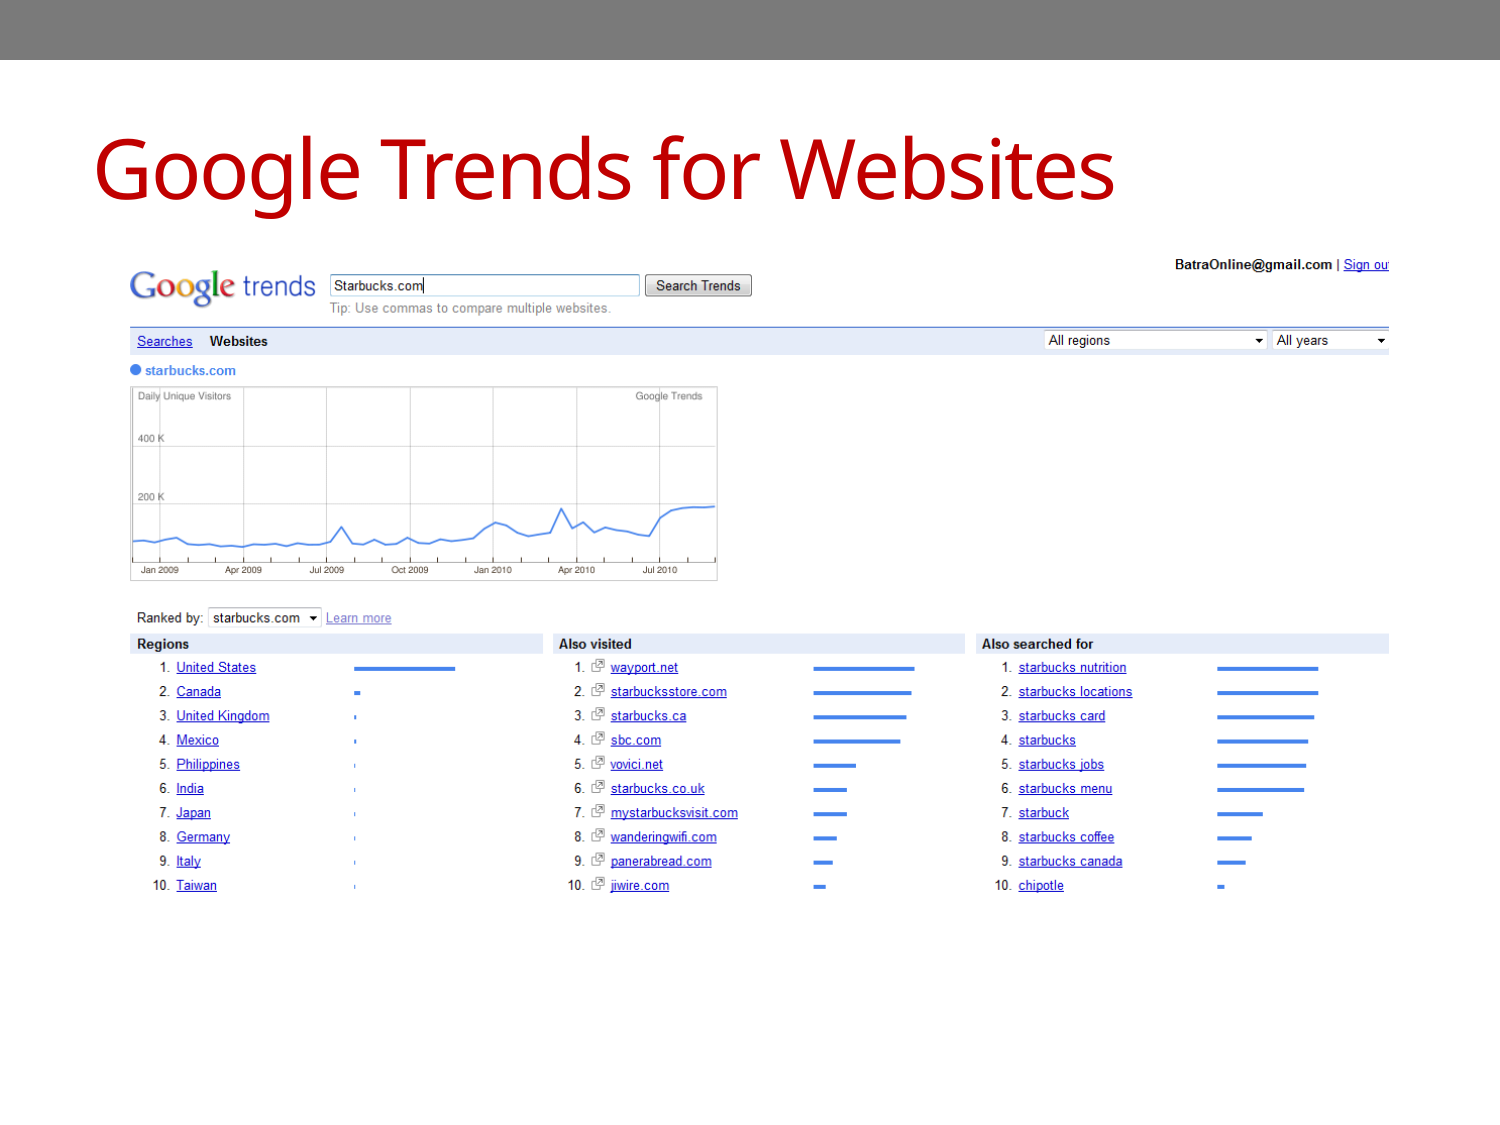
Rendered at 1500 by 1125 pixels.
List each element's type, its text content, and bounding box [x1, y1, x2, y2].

title Google Trends for Websites [78, 85, 1428, 248]
picture [117, 247, 1389, 902]
